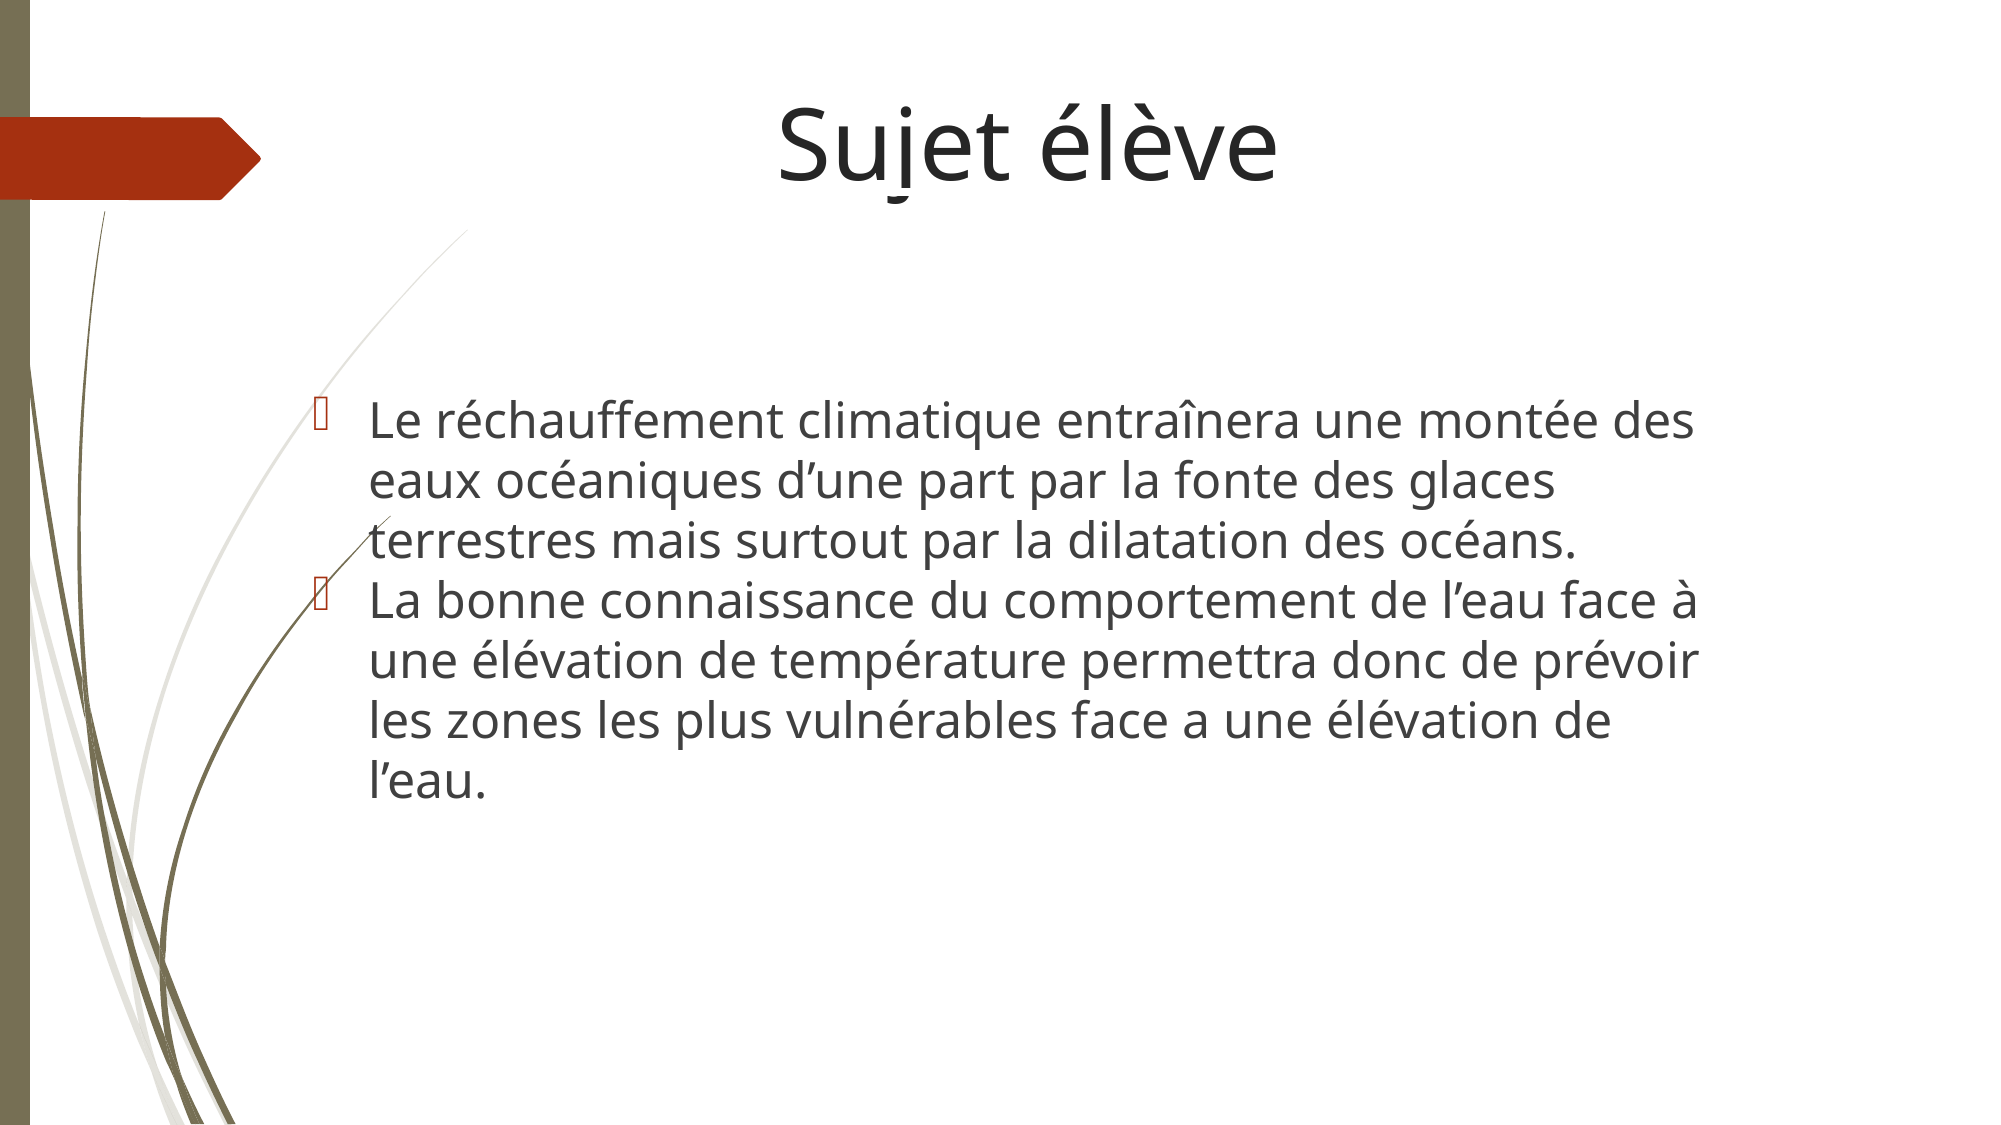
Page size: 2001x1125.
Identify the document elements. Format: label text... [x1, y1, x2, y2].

text_box Sujet élève [298, 73, 1761, 284]
text_box Le réchauffement climatique entraînera une montée des eaux océaniques d’une part par la fonte des glaces terrestres mais surtout par la dilatation des océans. La bonne connaissance du comportement de l’eau face à une élévation de température permettra donc de prévoir les zones les plus vulnérables face a une élévation de l’eau. [297, 381, 1760, 1001]
